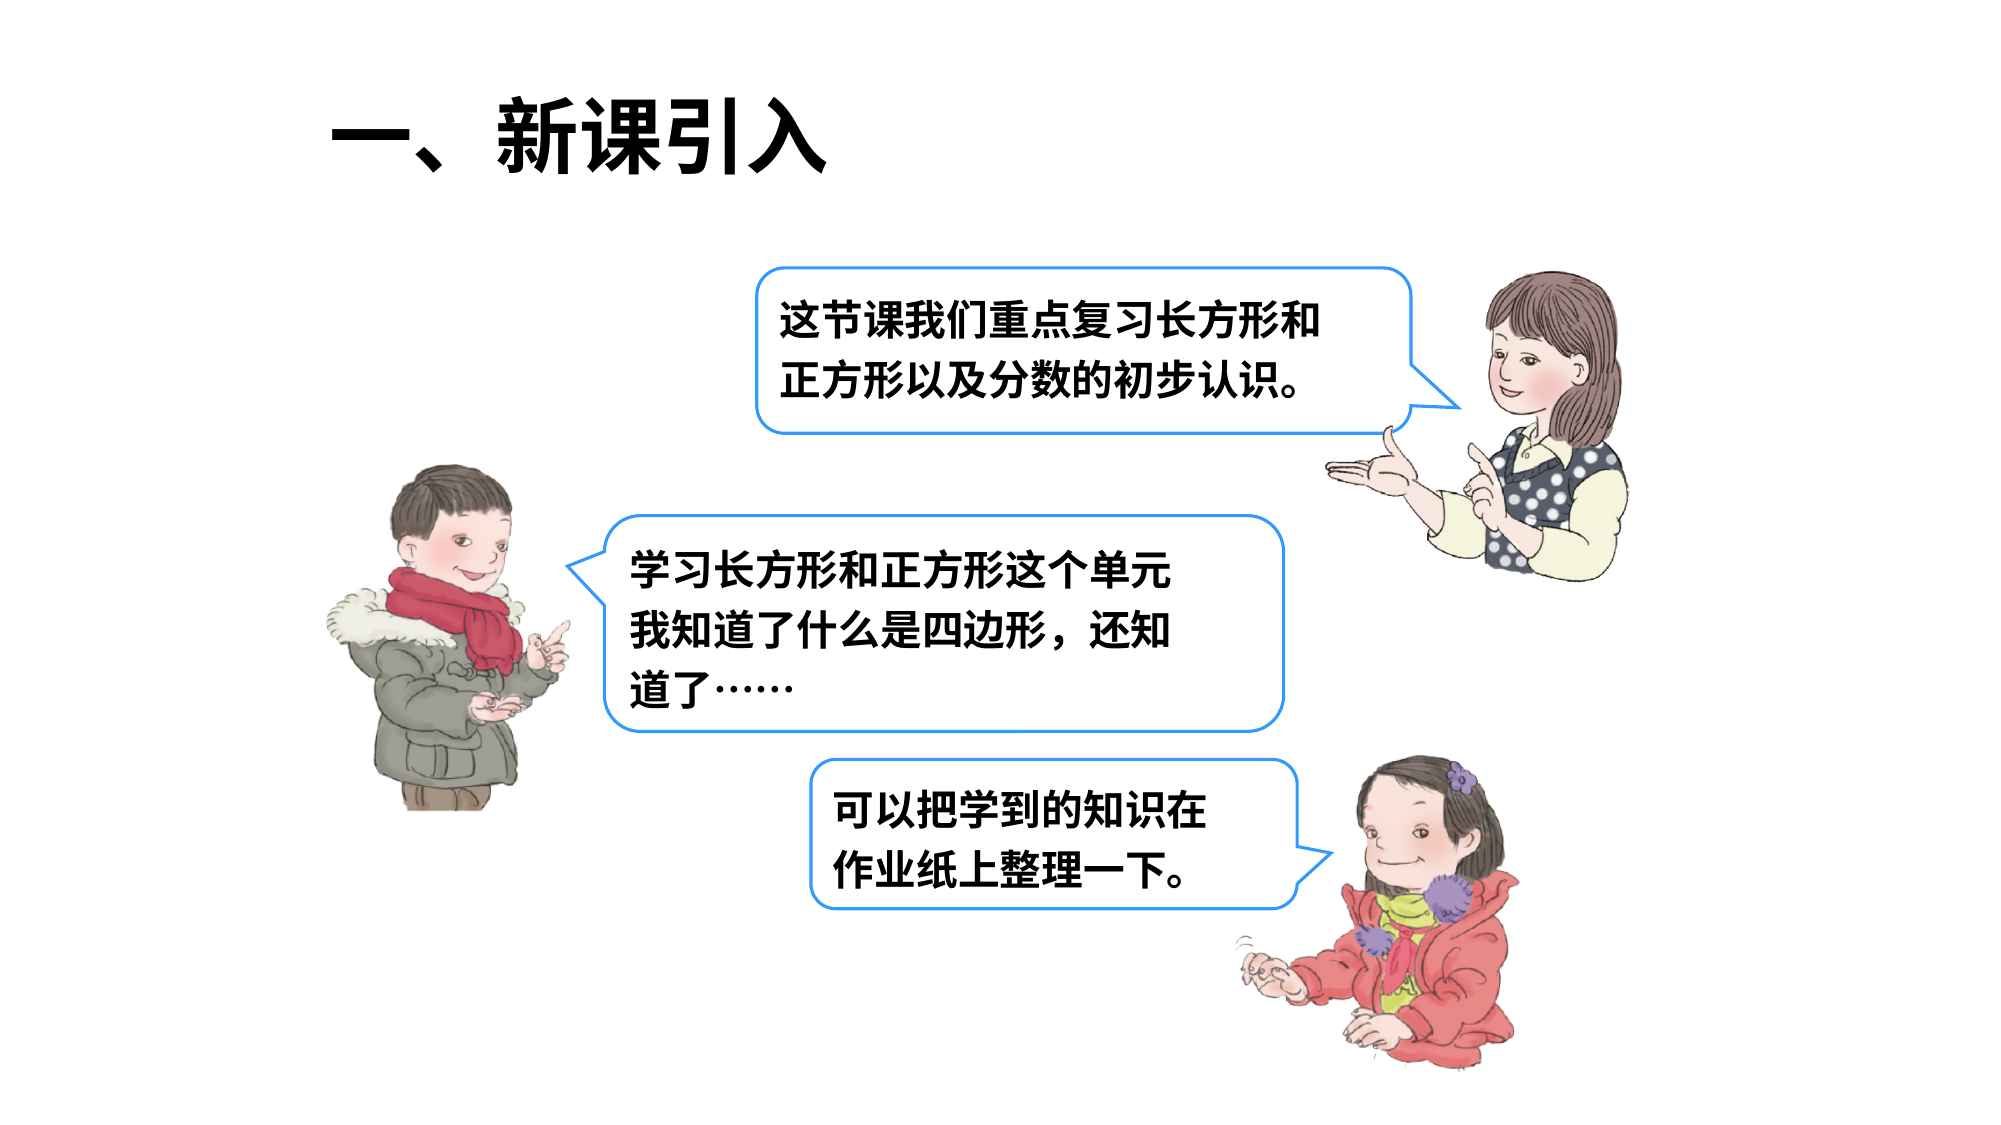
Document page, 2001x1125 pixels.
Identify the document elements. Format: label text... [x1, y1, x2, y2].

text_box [810, 739, 1535, 1092]
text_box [319, 427, 1284, 837]
text_box 一、新课引入 [314, 56, 1321, 197]
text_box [756, 267, 1639, 587]
